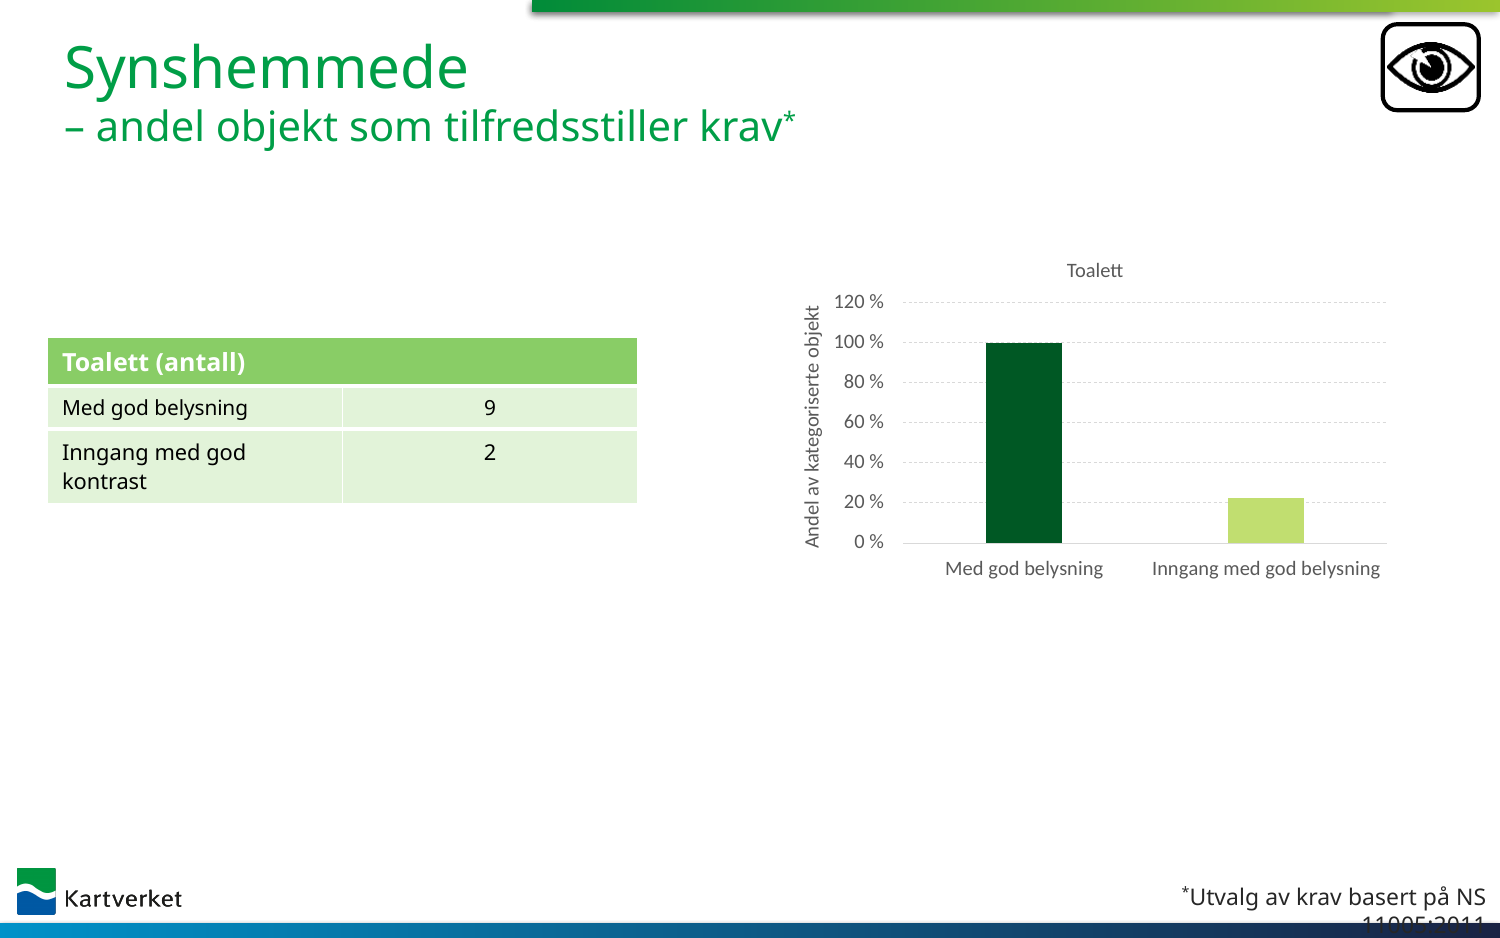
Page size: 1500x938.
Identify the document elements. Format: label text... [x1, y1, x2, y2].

table_cell 2 [343, 431, 637, 503]
picture [791, 249, 1400, 589]
table_cell 9 [343, 388, 637, 427]
table_cell Inngang med god kontrast [48, 431, 342, 503]
text_box Synshemmede – andel objekt som tilfredsstiller krav* [49, 24, 1431, 158]
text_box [1382, 24, 1480, 111]
table_cell Med god belysning [48, 388, 342, 427]
table_header Toalett (antall) [48, 338, 637, 384]
text_box *Utvalg av krav basert på NS 11005:2011 [1068, 873, 1500, 938]
